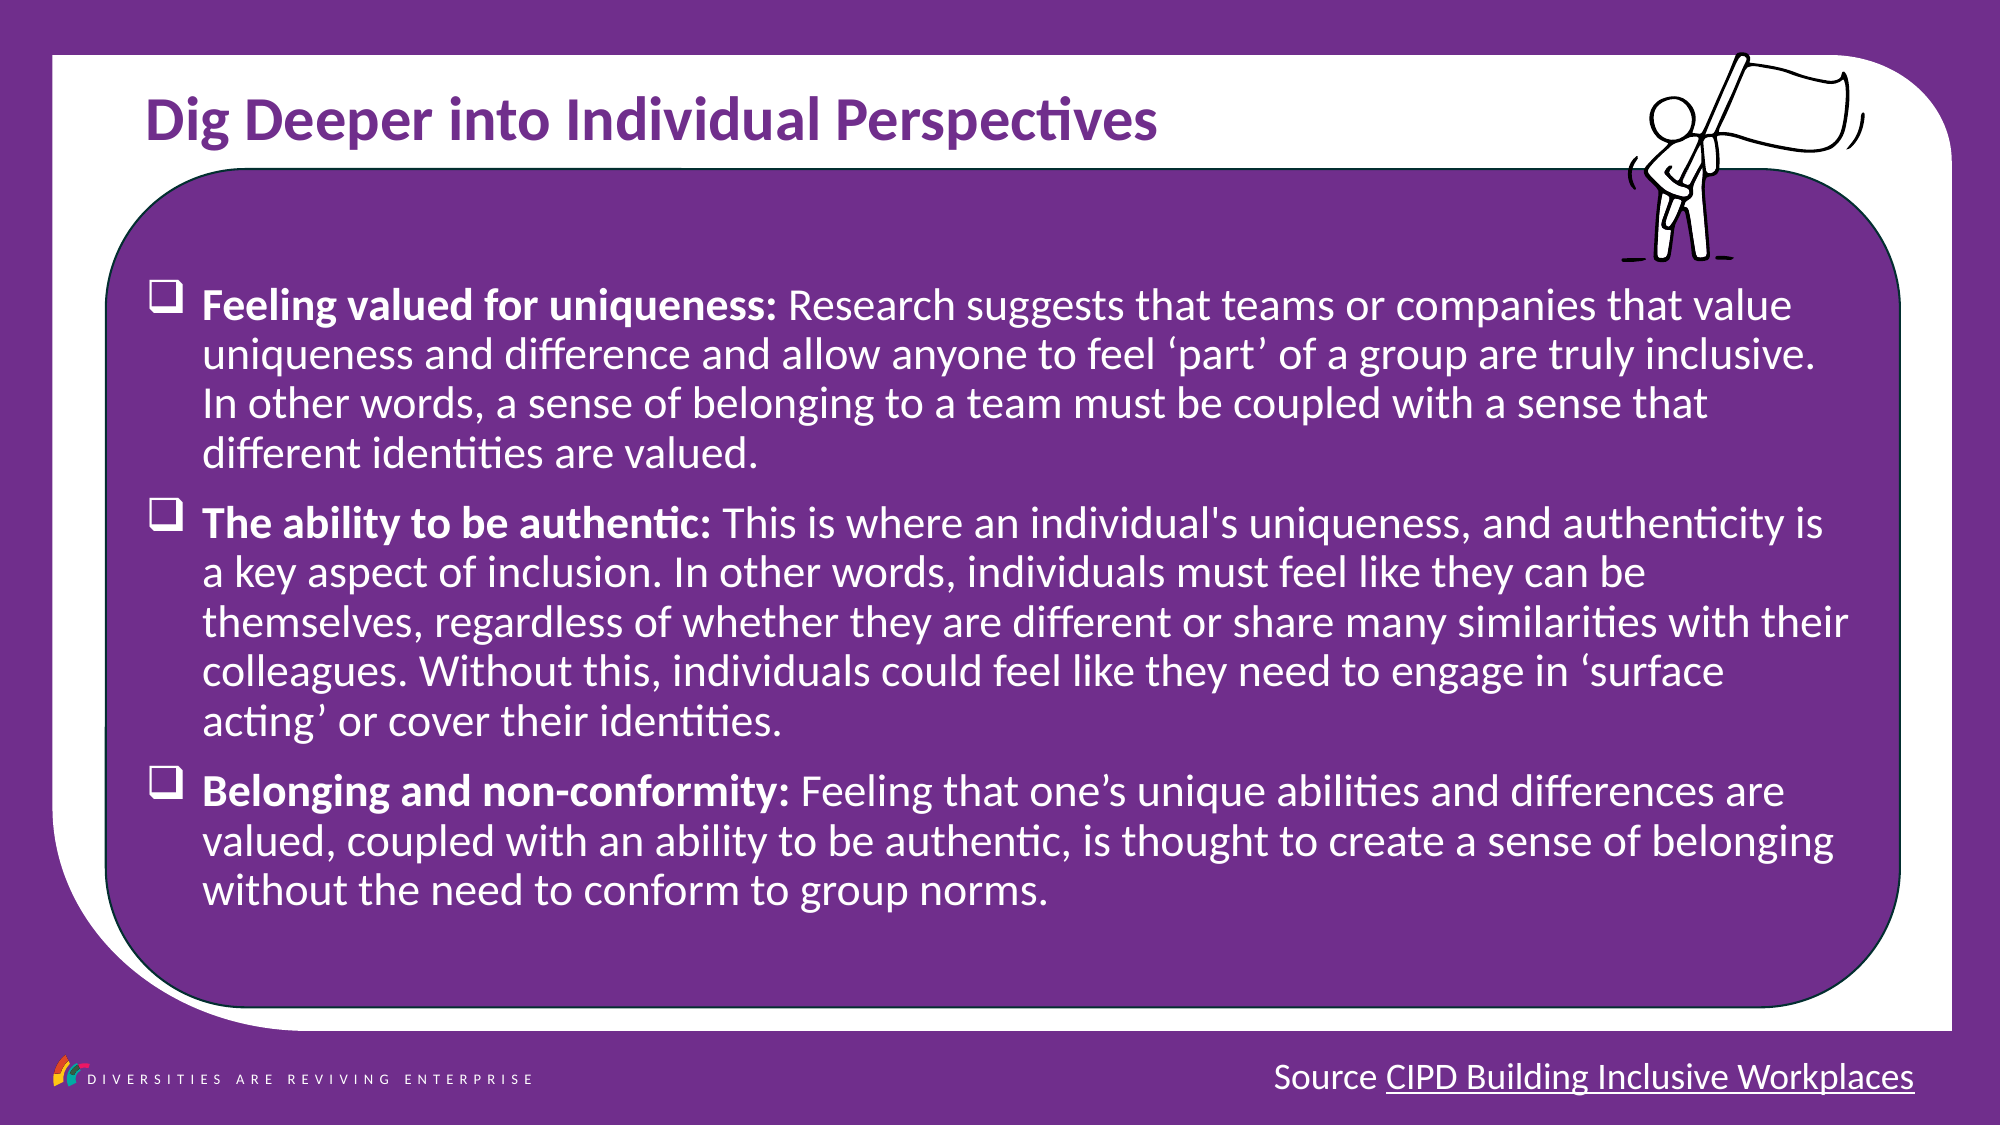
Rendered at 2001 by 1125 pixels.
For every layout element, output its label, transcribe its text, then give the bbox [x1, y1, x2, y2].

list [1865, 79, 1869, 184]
list Feeling valued for uniqueness: Research suggests that teams or companies that value uniqueness and difference and allow anyone to feel ‘part’ of a group are truly inclusive. In other words, a sense of belonging to a team must be coupled with a sense that different identities are valued. The ability to be authentic: This is where an individual's uniqueness, and authenticity is a key aspect of inclusion. In other words, individuals must feel like they can be themselves, regardless of whether they are different or share many similarities with their colleagues. Without this, individuals could feel like they need to engage in ‘surface acting’ or cover their identities. Belonging and non-conformity: Feeling that one’s unique abilities and differences are valued, coupled with an ability to be authentic, is thought to create a sense of belonging without the need to conform to group norms. [130, 212, 1869, 829]
text_box [104, 228, 1901, 1009]
text_box Source CIPD Building Inclusive Workplaces [1259, 1044, 1931, 1104]
list Dig Deeper into Individual Perspectives [130, 79, 1621, 212]
text_box [1044, 184, 1914, 816]
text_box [1621, 52, 1865, 263]
